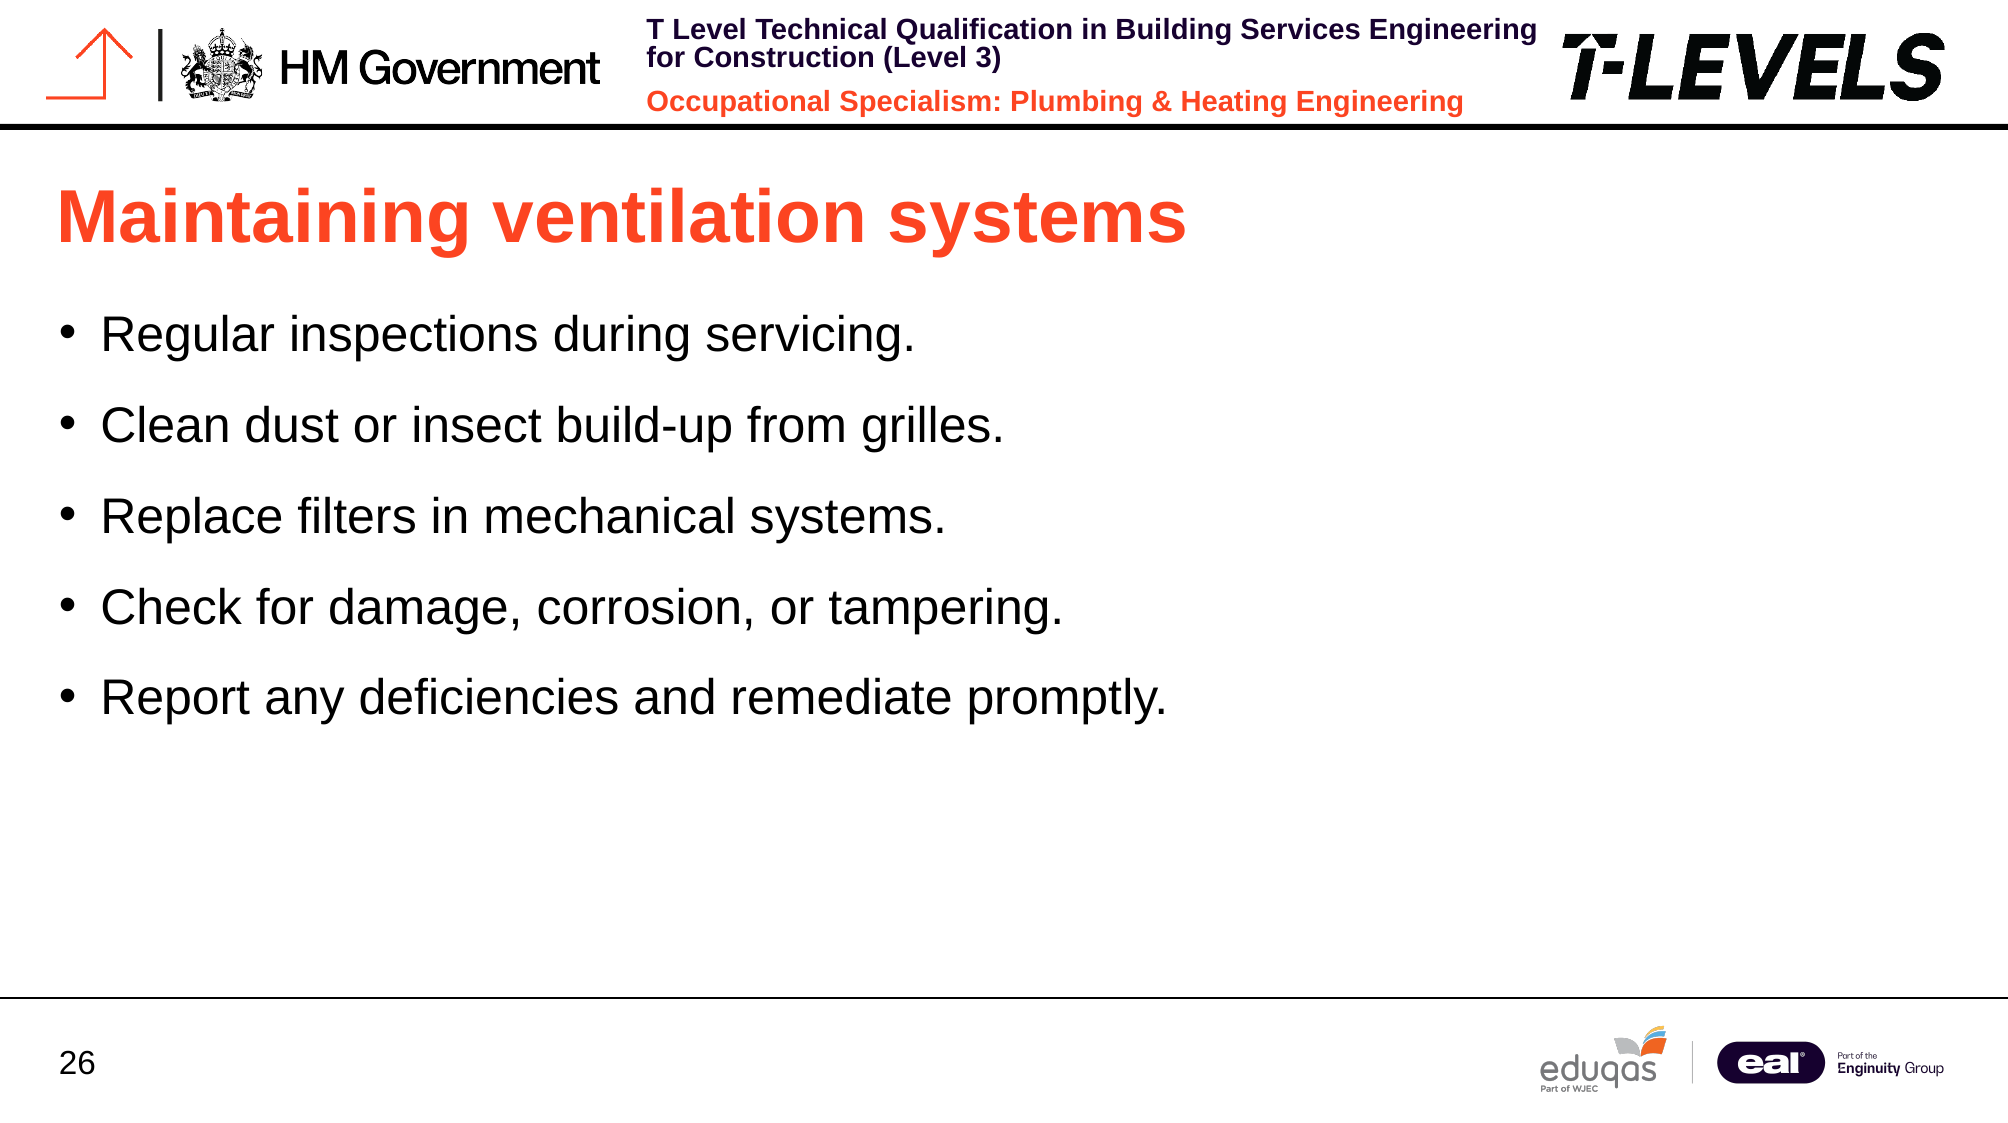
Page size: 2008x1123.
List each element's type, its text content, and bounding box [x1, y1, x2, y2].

list Regular inspections during servicing. Clean dust or insect build-up from grilles. Replace filters in mechanical systems. Check for damage, corrosion, or tampering. Report any deficiencies and remediate promptly. [59, 295, 1967, 975]
title Maintaining ventilation systems [41, 111, 1949, 314]
picture [1543, 25, 1964, 108]
picture [41, 27, 139, 100]
picture [158, 28, 600, 102]
picture [1535, 1021, 1949, 1097]
